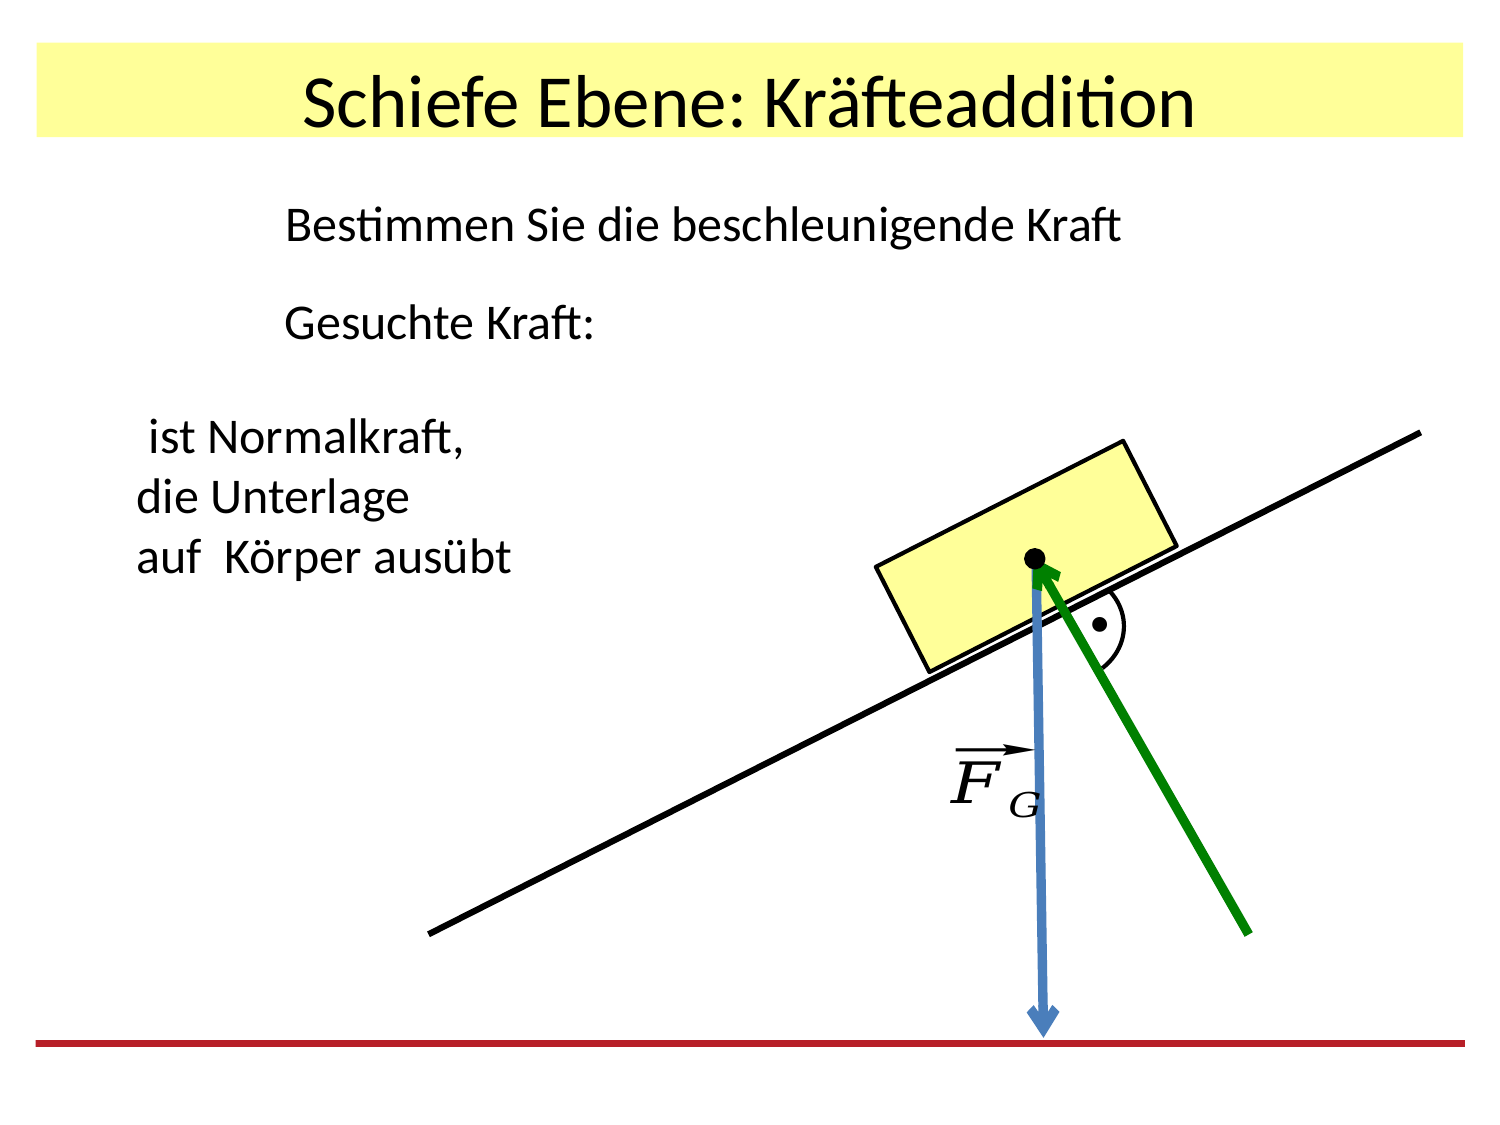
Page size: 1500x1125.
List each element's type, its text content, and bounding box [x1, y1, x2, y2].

title Schiefe Ebene: Kräfteaddition [75, 45, 1425, 233]
text_box Bestimmen Sie die beschleunigende Kraft [270, 184, 1139, 260]
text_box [428, 432, 1421, 1039]
